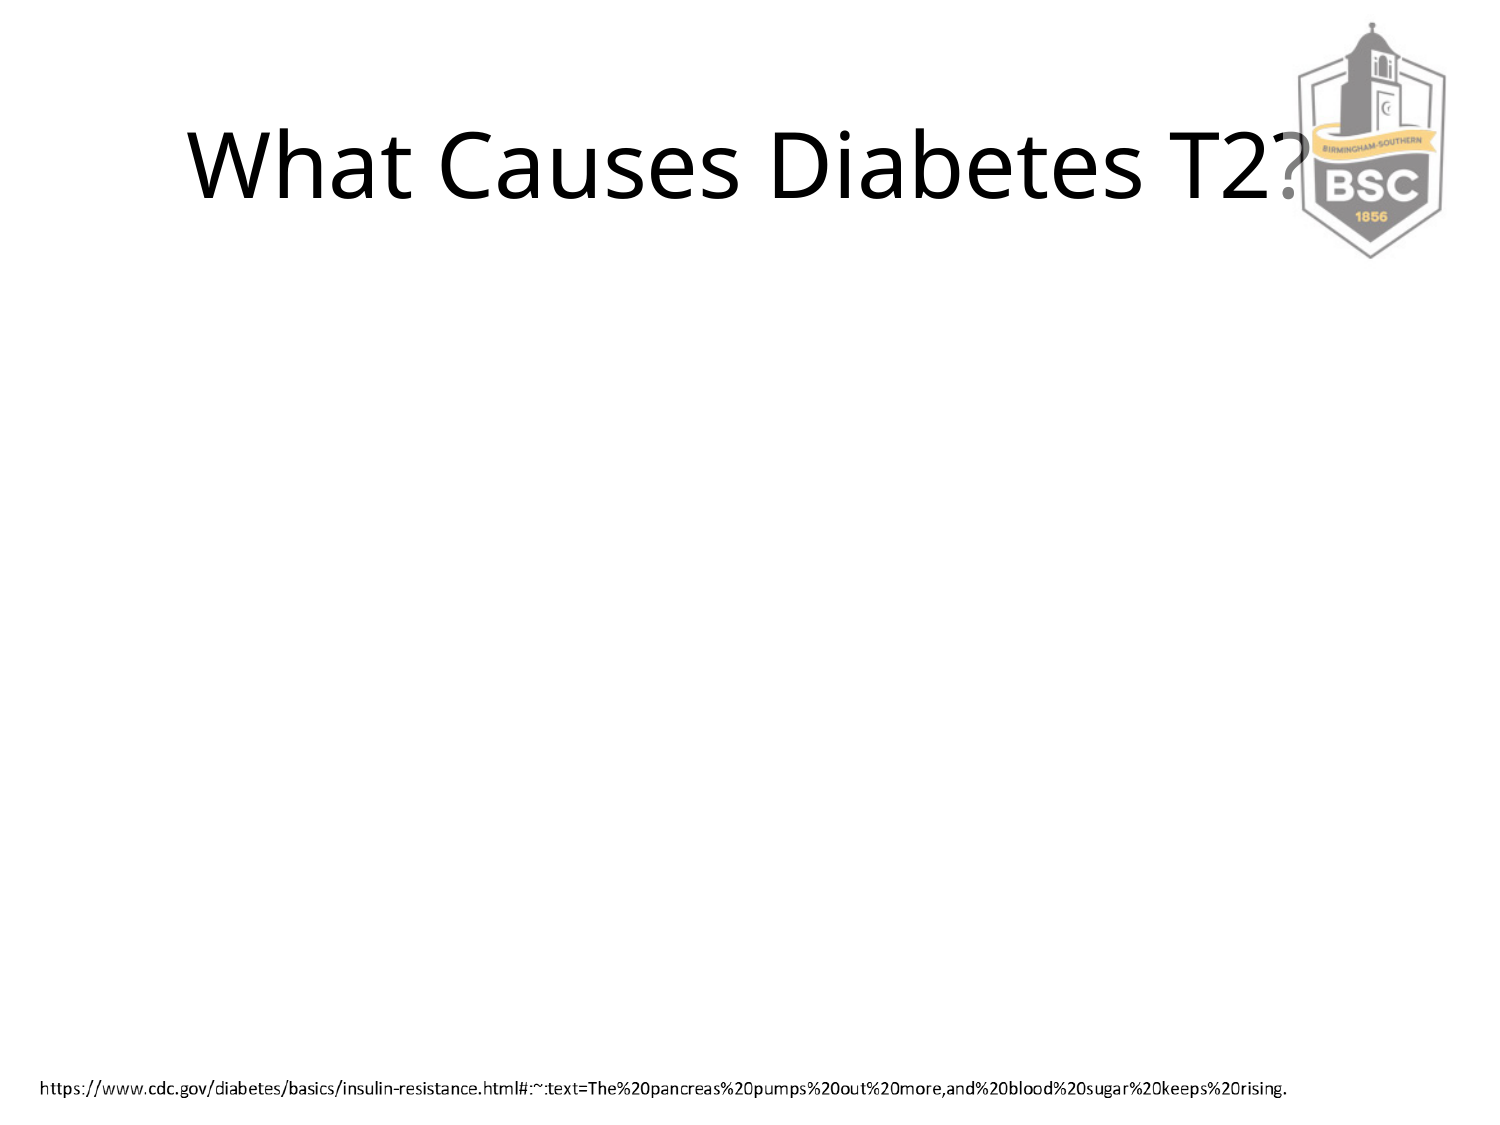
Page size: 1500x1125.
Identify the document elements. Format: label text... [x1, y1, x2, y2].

picture [1283, 14, 1461, 269]
title What Causes Diabetes T2? [103, 59, 1397, 278]
picture [26, 1069, 1500, 1111]
